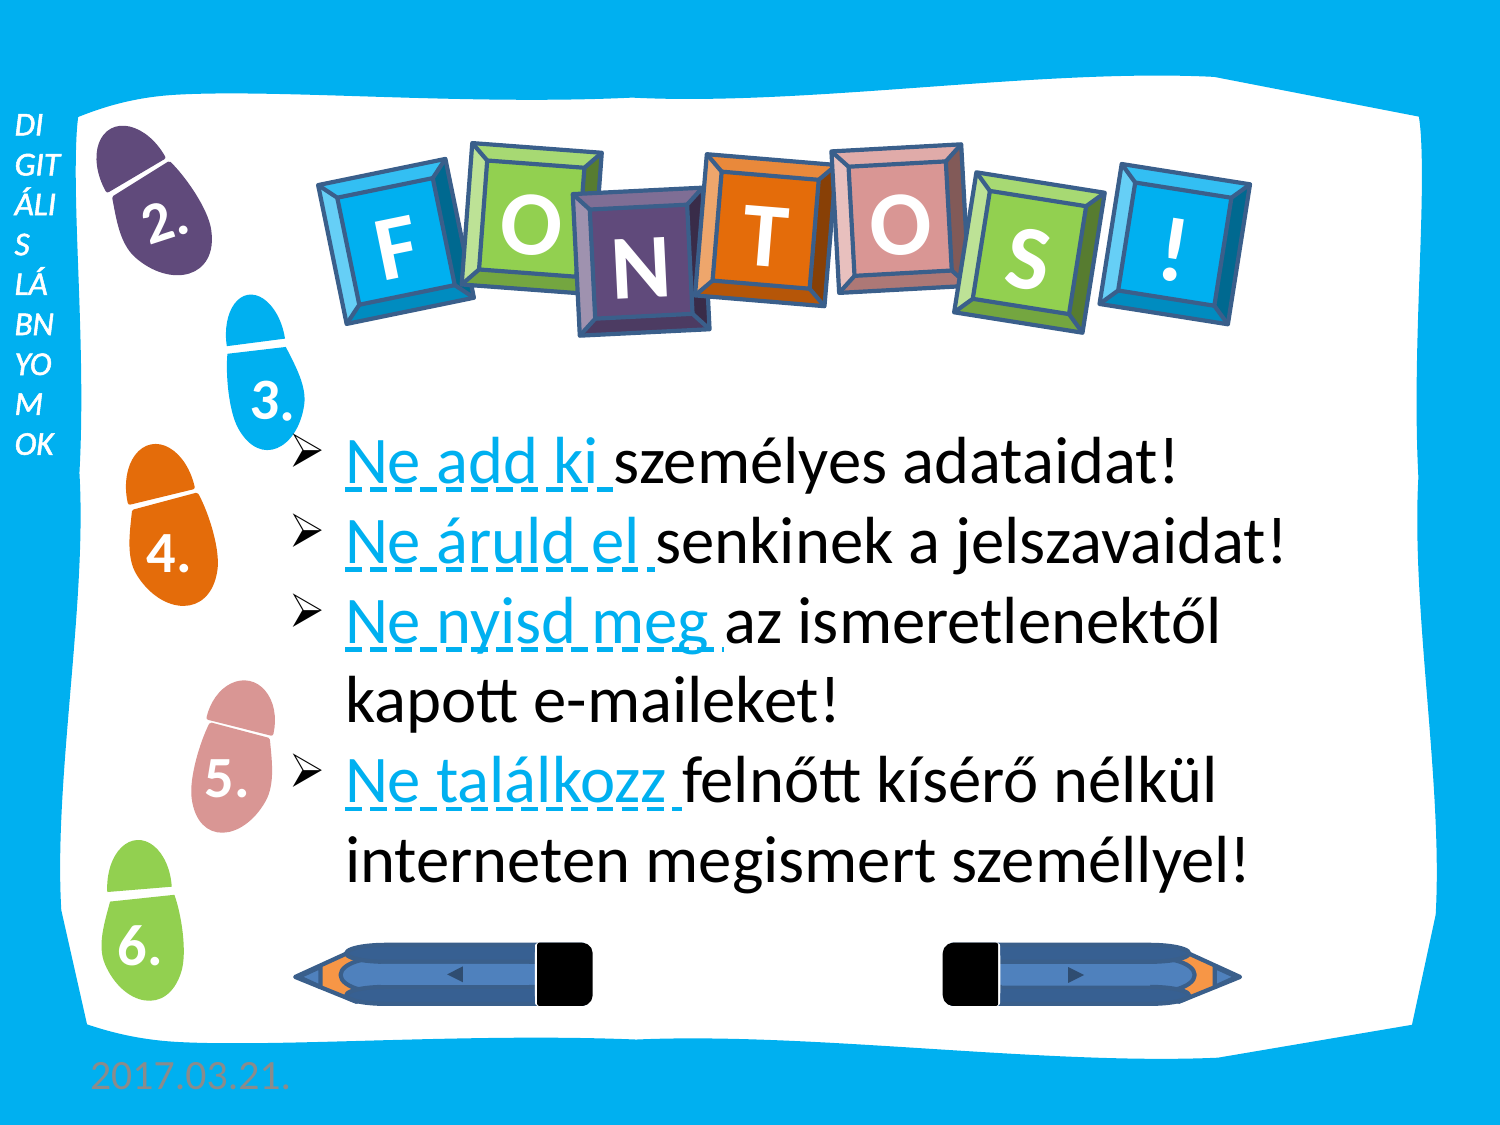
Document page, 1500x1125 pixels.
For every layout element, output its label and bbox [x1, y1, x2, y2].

text_box [0, 0, 1500, 1125]
